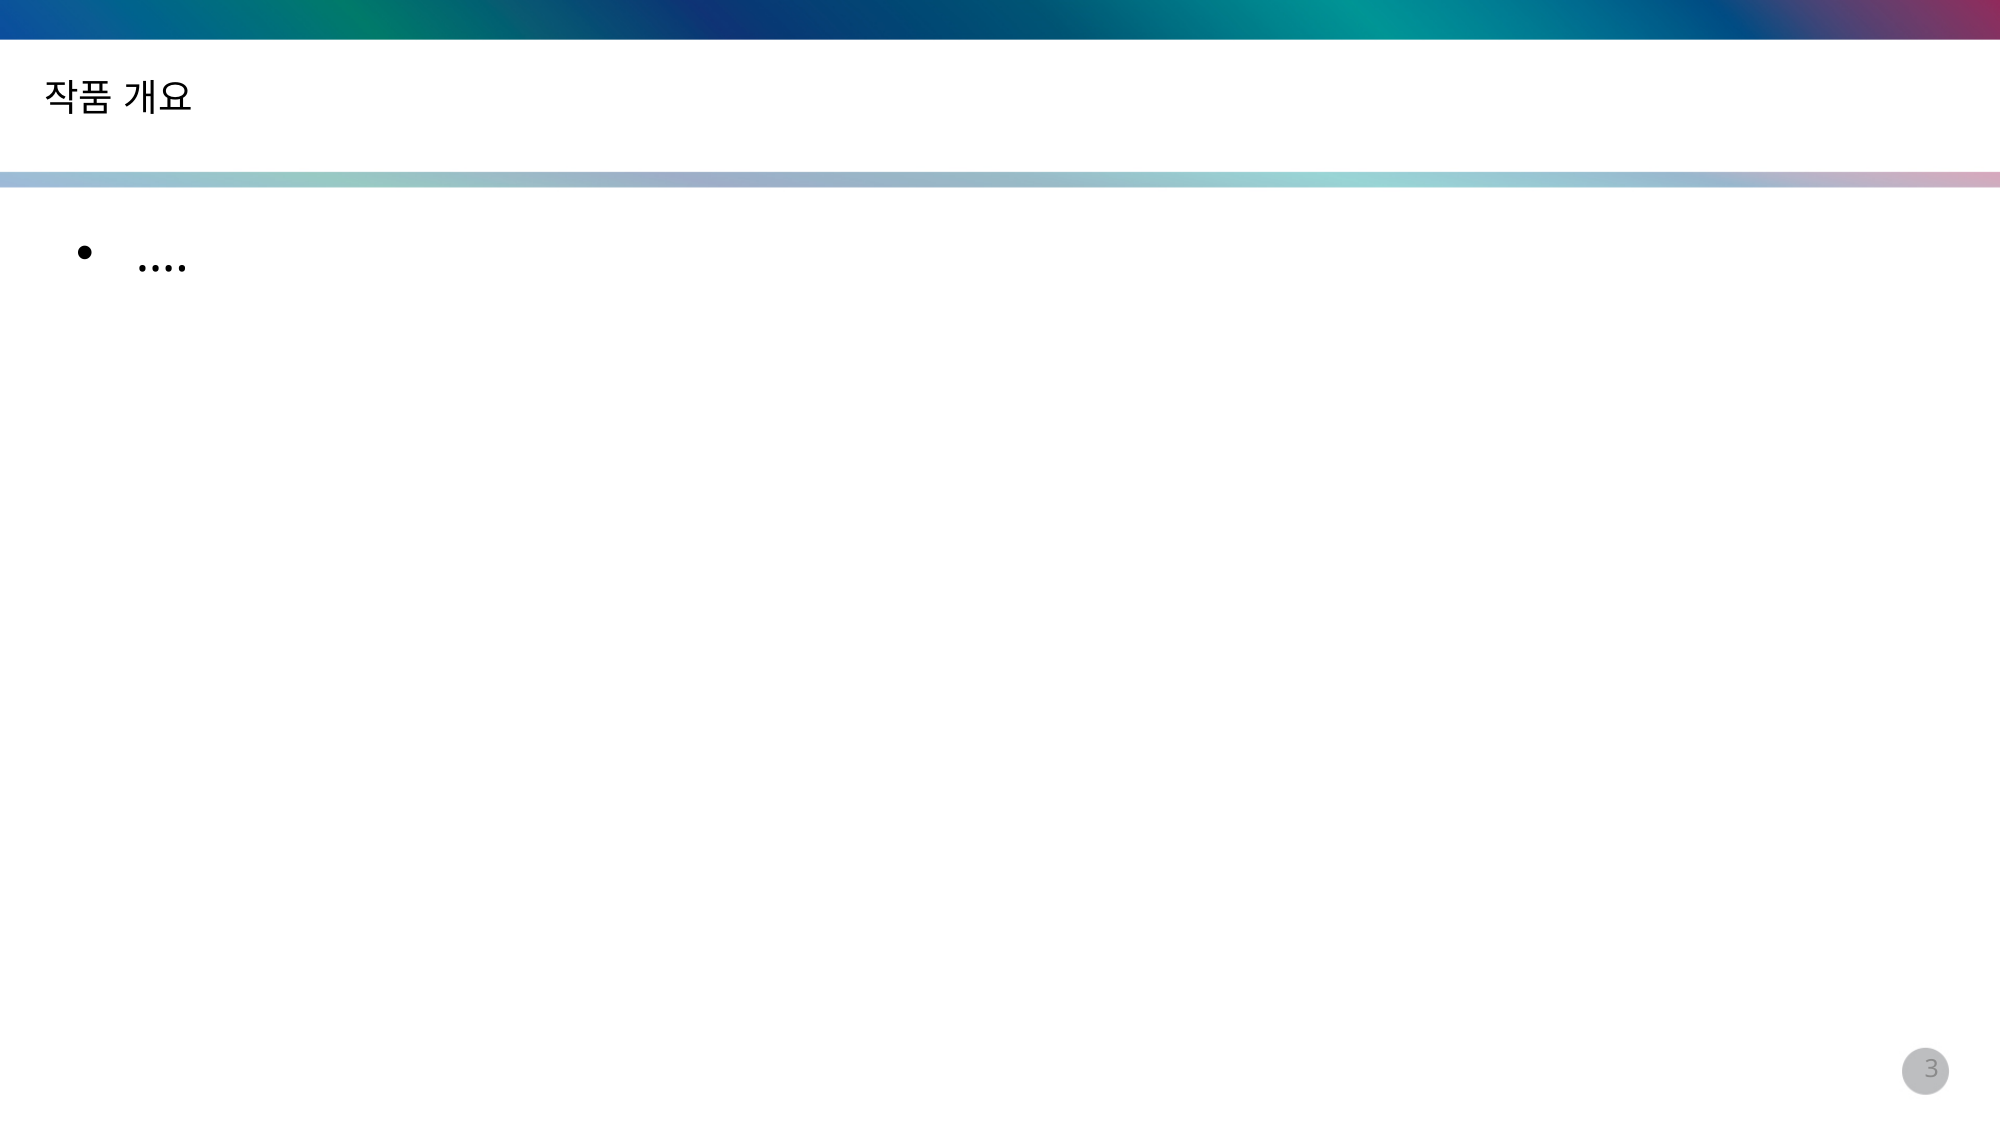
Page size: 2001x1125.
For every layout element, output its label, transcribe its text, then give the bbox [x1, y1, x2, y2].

slide_number 3 [1889, 1039, 1954, 1100]
picture [0, 0, 2000, 1125]
text_box 작품 개요 [29, 67, 1109, 127]
text_box [61, 55, 1787, 173]
text_box …. [61, 202, 1890, 290]
